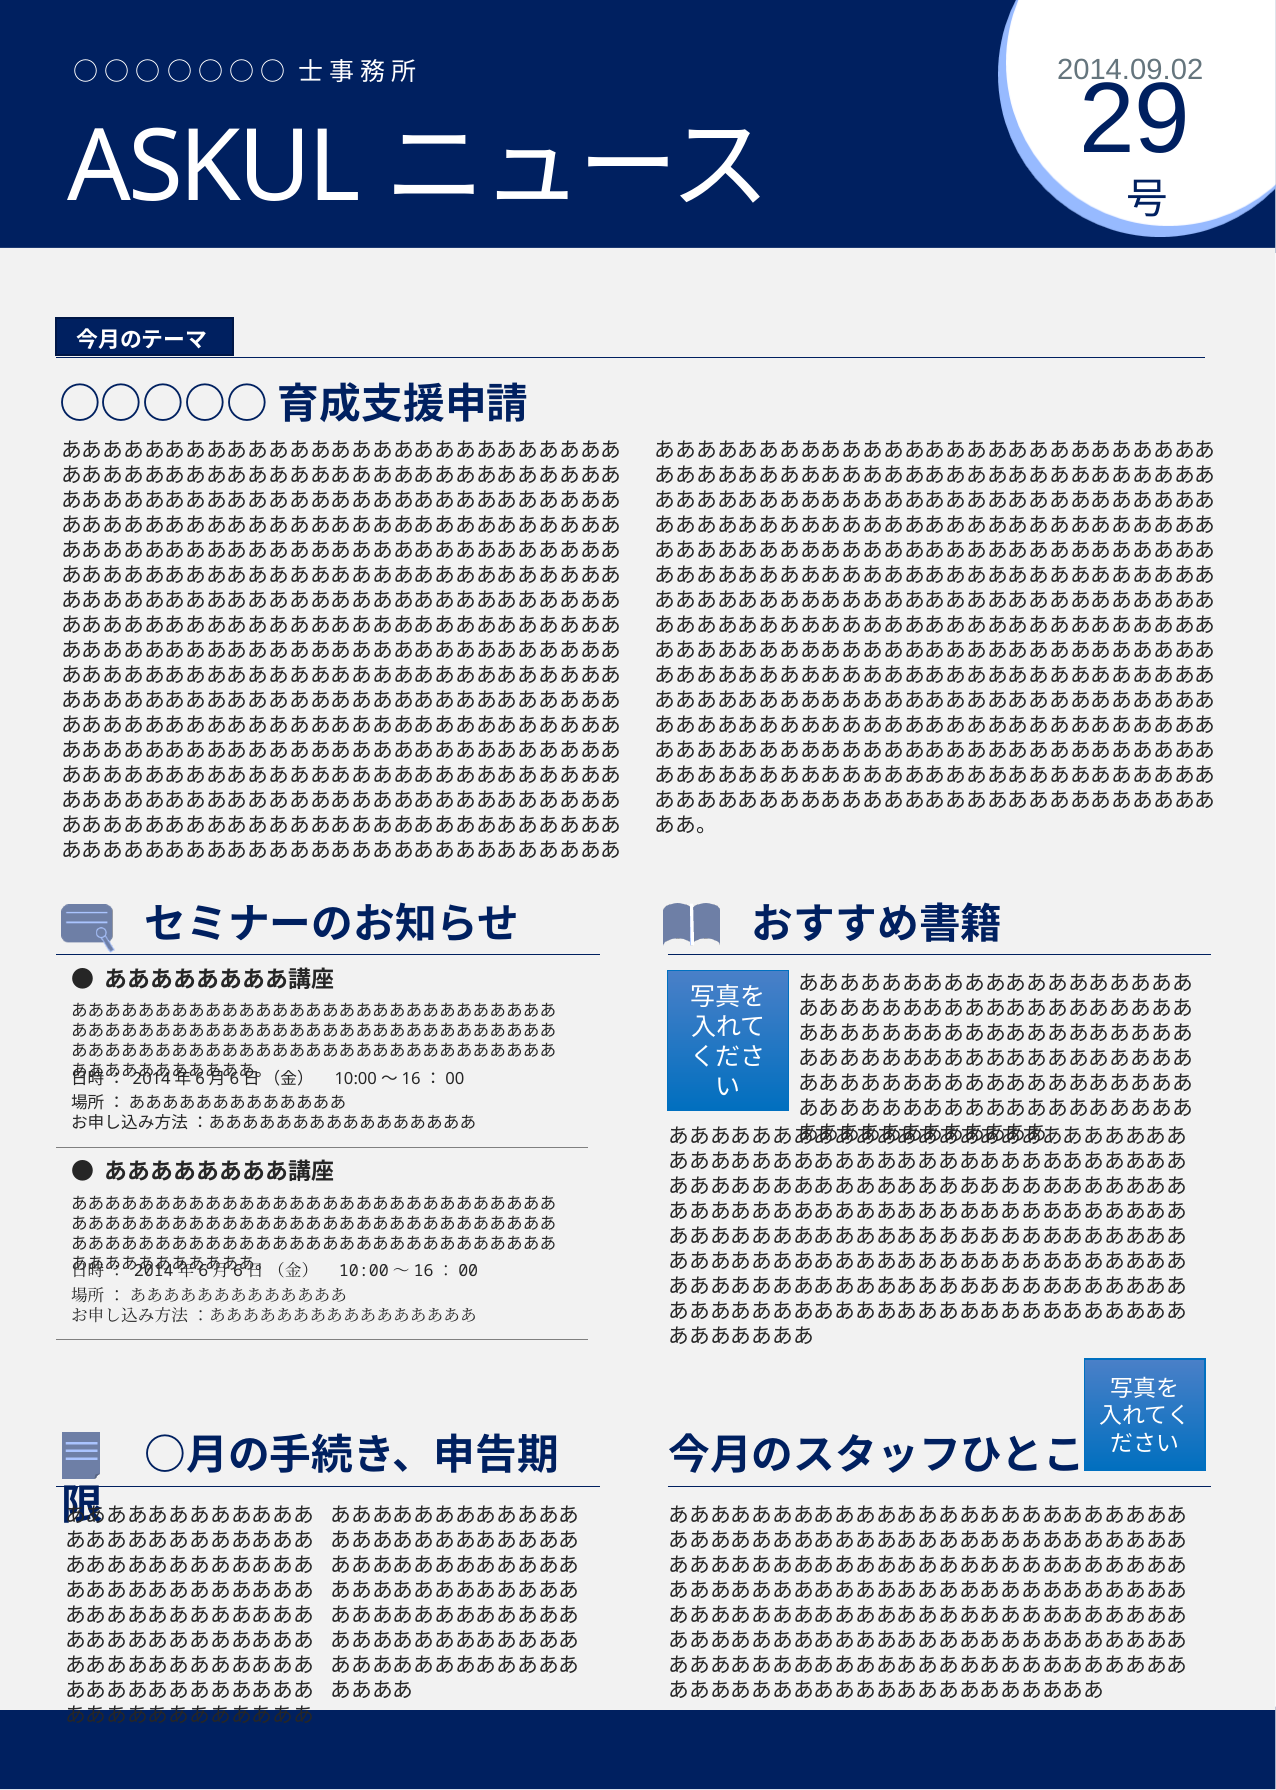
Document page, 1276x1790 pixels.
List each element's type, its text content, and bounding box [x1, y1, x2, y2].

text_box 写真を入れてください [667, 970, 789, 1111]
text_box ああああああああああああああああああああああああああああああああああああああああああああああああああああああああああああああああああああああああああああああああああああああああああああああああああ。 [56, 1185, 588, 1252]
text_box セミナーのお知らせ [46, 889, 608, 954]
text_box おすすめ書籍 [653, 889, 1215, 954]
text_box ○月の手続き、申告期限 [46, 1420, 608, 1536]
text_box ○○○○○育成支援申請 [44, 369, 979, 435]
text_box 日時 ： 2014年6月6日 （金） 10:00～16：00 場所 ： あああああああああああああ お申し込み方法 ：ああああああああああああああああ [56, 1060, 654, 1139]
text_box 今月のテーマ [61, 318, 244, 357]
text_box [55, 317, 234, 356]
text_box ああああああああああああああああああああああああああああああああああああああああああああああああああああああああああああああああああああああああああああああああああああああああああああああああああああああああああああああああああああああああああああああああああああああああああああああああああああああああああああああああああああああああああああああああああああああああああああああああああああ [653, 1493, 1215, 1709]
text_box 29号 [1047, 73, 1247, 201]
text_box ああああああああああああああああああああああああああああああああああああああああああああああああああああああああああああああああああああああああああああああああああああああああああああああああああああああああああああああああああああああああああああああああああああああああああああああああああああああああああああああああああああああああああああああああああああああああああああああああああああああああああああああああああああああああああああああああああああああああああああああああああああああああああああああああああああああああああああああああああああああああああああああああああああああああああああああああああああああああああああああああああああああああああああああああああああああああああああああああああああああああああああああああああああああああああああああああああああああああああああああああああああああああああああああああああああああああああああああああああああああああああああああああああああああああああああああああああああああああああああああああああああああああああああああああああああああああああああああああああああああああああああああああああああああああああああああああああああああああああああああああああああああああああああああああああああああああああああああああああああああああああああああああああああああああああああああああああああああああああああああああああああああああああああああああああああああああああああああああああああああああああああああああああああああああああああああああああああああああああああああああああああああああああああああああああああああああああああああああああああああああああああああああああああああああああああああああああああああああああああああああああああああああああああああああああああああああああああああああああああああああああああああああああああああああああああああああああ。 [46, 429, 1235, 893]
text_box 写真を入れてください [1084, 1358, 1206, 1471]
text_box ああああああああああああああああああああああああああああああああああああああああああああああああああああああああああああああああああああああああああああああああああああああああああああああああああああああああああああああああああああああああああああああああああああああああああああああああああああああああああああああああああああああああああああああああああああああああああああああああああああ [50, 1493, 612, 1730]
text_box あああああああああああああああああああああああああああああああああああああああああああああああああああああああああああああああああああああああああああああああああああああああああああああああああああああああああああああああああああああああああああああああああああああああああああああああああああああああああああああああああああああああああああああああああああああああああああああああああああああああああああああああ [653, 1115, 1215, 1355]
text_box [663, 903, 720, 947]
text_box 今月のスタッフひとこと [653, 1420, 1215, 1486]
text_box 2014.09.02 [1042, 42, 1219, 93]
text_box ああああああああああああああああああああああああああああああああああああああああああああああああああああああああああああああああああああああああああああああああああああああああああああああああああああああああああああああああああああああああああああああ [783, 962, 1219, 1152]
text_box ● ああああああああ講座 [56, 1149, 654, 1192]
picture [998, 0, 1276, 237]
text_box 日時 ： 2014年6月6日 （金） 10:00～16：00 場所 ： あああああああああああああ お申し込み方法 ：ああああああああああああああああ [56, 1252, 654, 1332]
text_box ああああああああああああああああああああああああああああああああああああああああああああああああああああああああああああああああああああああああああああああああああああああああああああああああああ。 [56, 992, 588, 1060]
text_box ● ああああああああ講座 [56, 956, 654, 1000]
text_box ○○○○○○○士事務所 [58, 48, 630, 93]
text_box ASKULニュース [52, 93, 979, 228]
picture [62, 1432, 100, 1479]
text_box [0, 247, 1276, 1711]
picture [61, 904, 115, 954]
